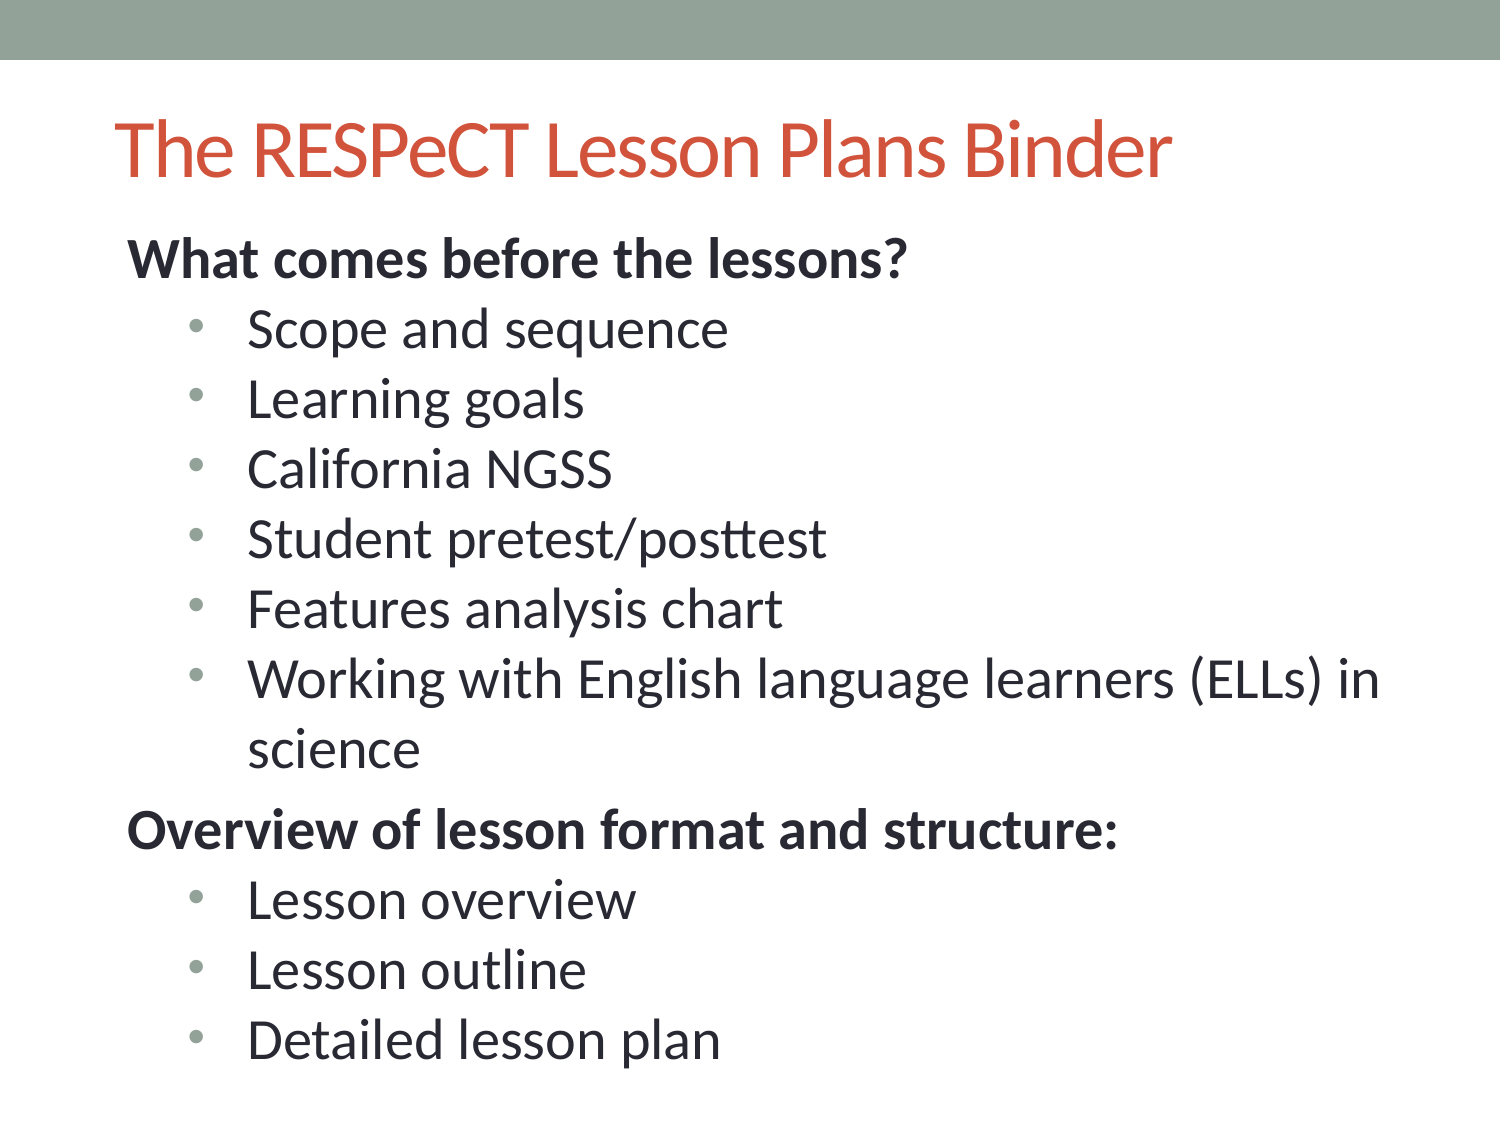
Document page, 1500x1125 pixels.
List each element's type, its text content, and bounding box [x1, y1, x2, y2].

title The RESPeCT Lesson Plans Binder [99, 62, 1425, 225]
list What comes before the lessons? Scope and sequence Learning goals California NGSS Student pretest/posttest Features analysis chart Working with English language learners (ELLs) in science Overview of lesson format and structure: Lesson overview Lesson outline Detailed lesson plan [112, 212, 1425, 1063]
